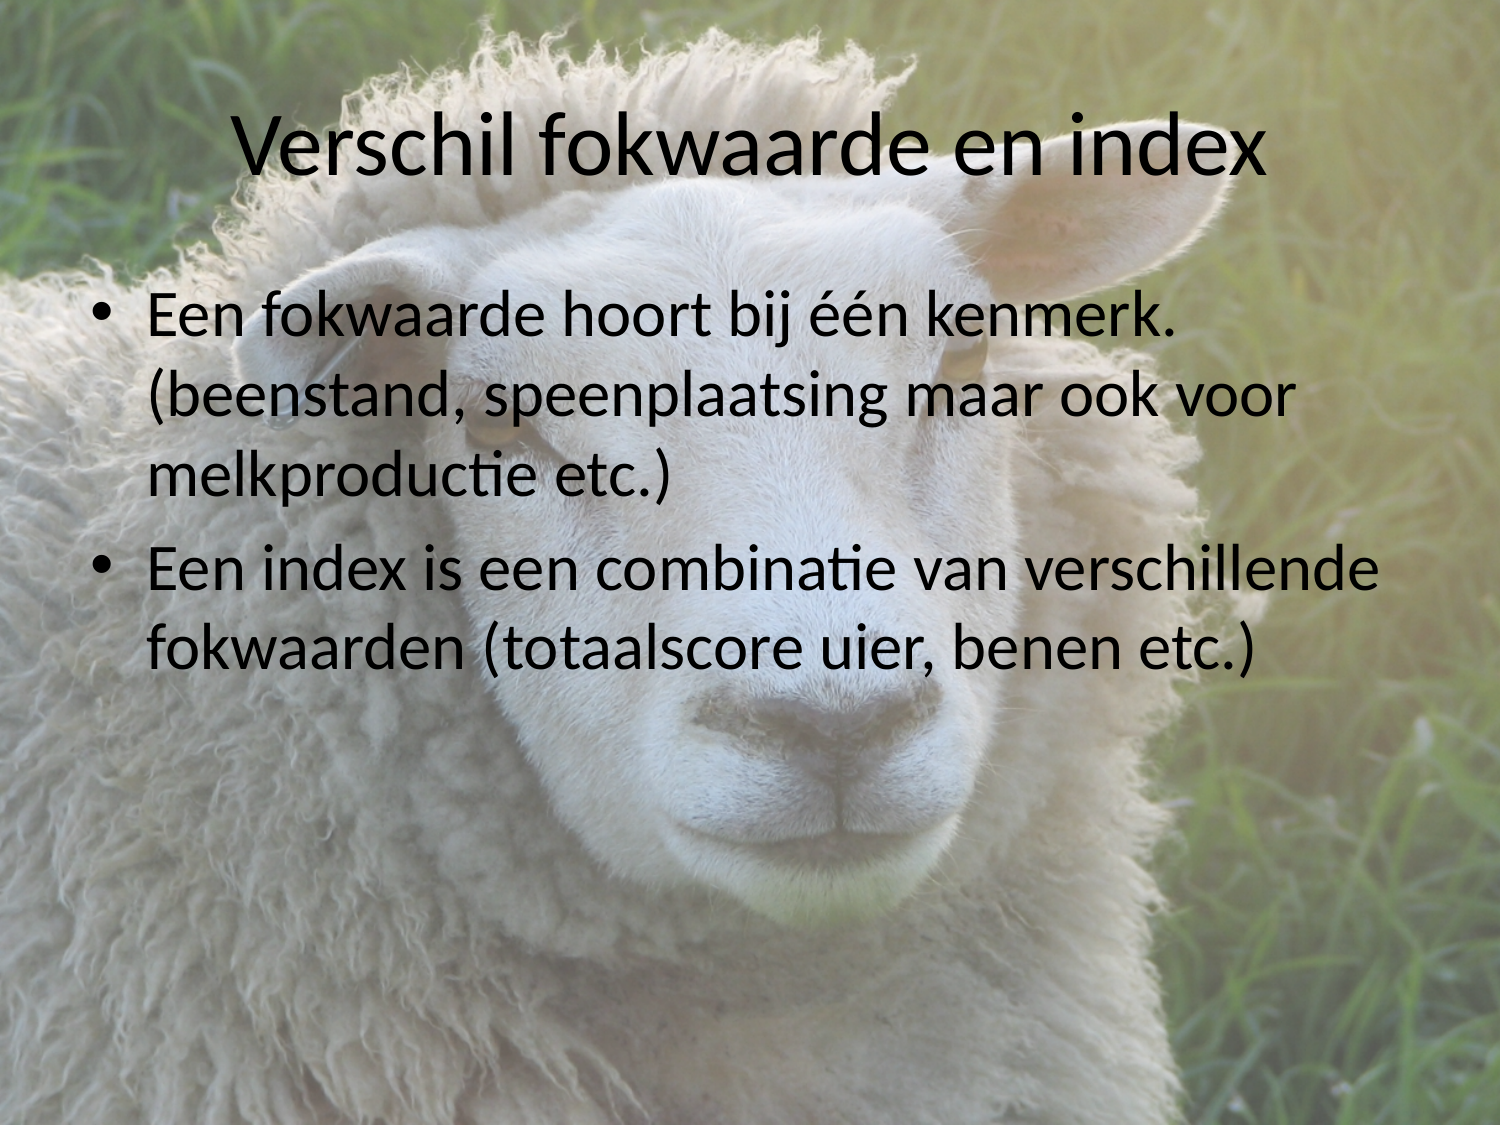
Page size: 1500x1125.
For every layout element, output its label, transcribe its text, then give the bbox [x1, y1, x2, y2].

title Verschil fokwaarde en index [75, 45, 1425, 233]
list Een fokwaarde hoort bij één kenmerk. (beenstand, speenplaatsing maar ook voor melkproductie etc.) Een index is een combinatie van verschillende fokwaarden (totaalscore uier, benen etc.) [75, 262, 1425, 1005]
